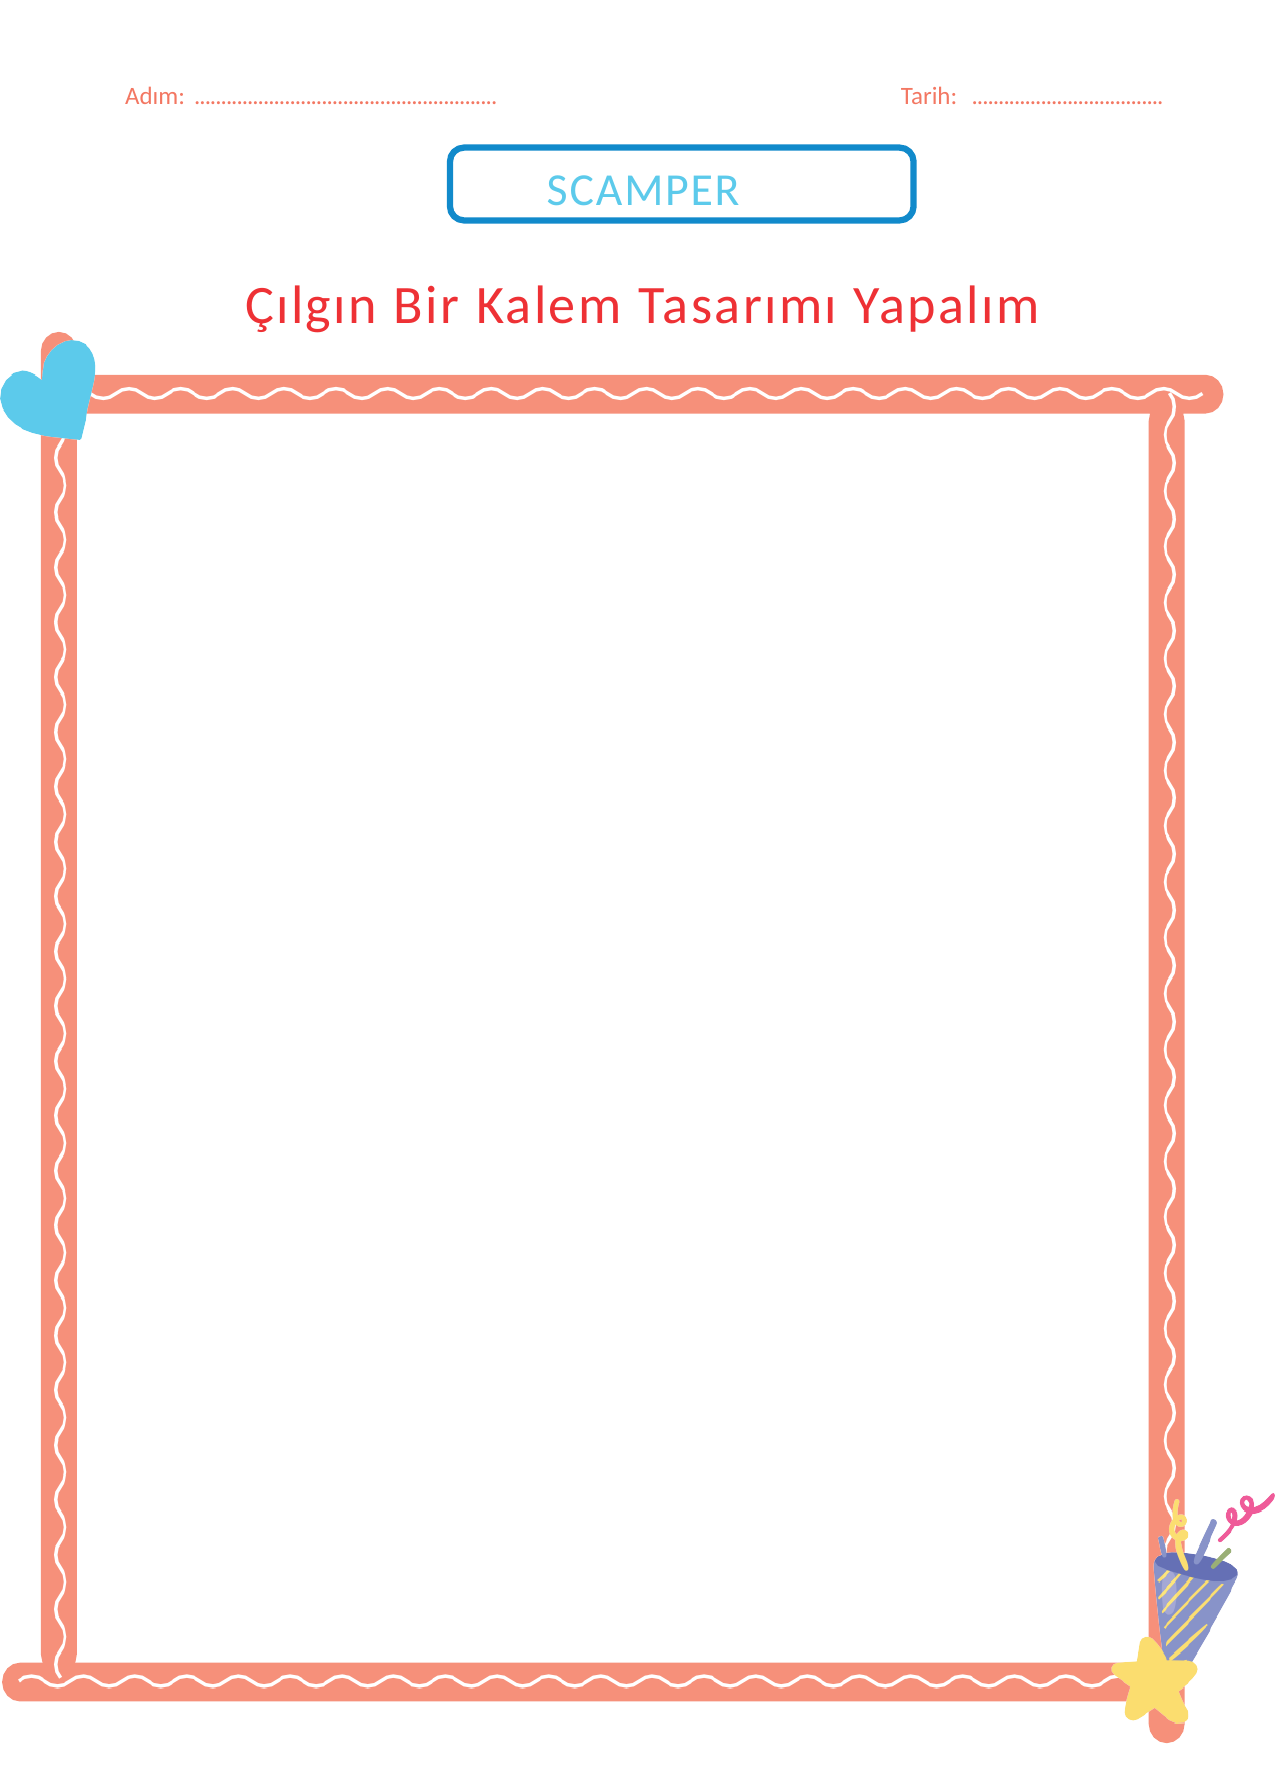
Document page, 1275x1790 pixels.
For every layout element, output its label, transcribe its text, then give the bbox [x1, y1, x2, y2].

text_box Adım: ......................................................... [122, 77, 505, 110]
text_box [0, 331, 1275, 1744]
text_box [450, 147, 913, 157]
text_box Tarih: .................................... [898, 77, 1171, 110]
text_box SCAMPER Çılgın Bir Kalem Tasarımı Yapalım [27, 157, 1250, 330]
